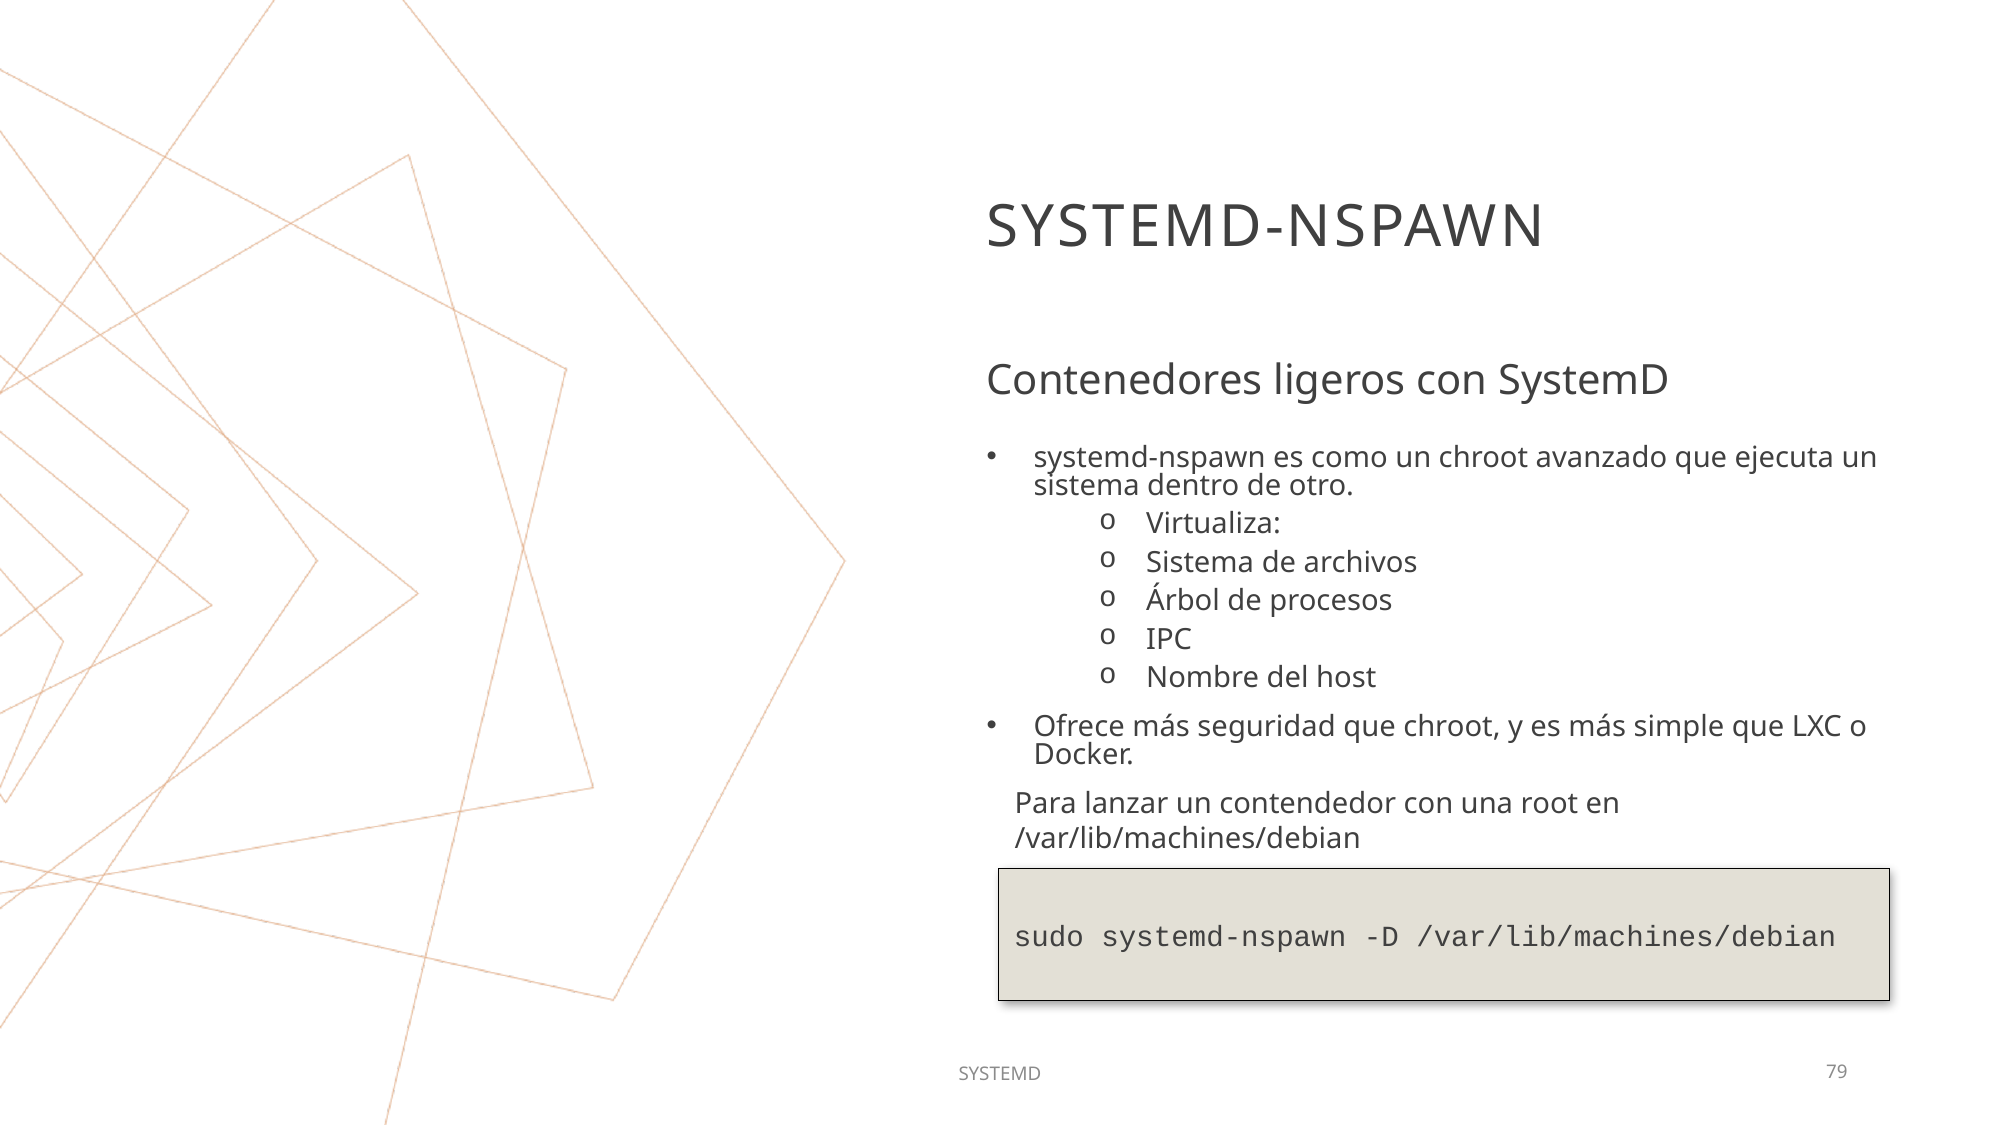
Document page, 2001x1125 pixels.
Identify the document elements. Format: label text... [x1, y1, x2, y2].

title Systemd-nspawn [971, 189, 1863, 328]
text_box sudo systemd-nspawn -D /var/lib/machines/debian [998, 868, 1890, 1001]
footer SYSTEMD [662, 1042, 1338, 1103]
text_box systemd-nspawn es como un chroot avanzado que ejecuta un sistema dentro de otro. Virtualiza: Sistema de archivos Árbol de procesos IPC Nombre del host Ofrece más seguridad que chroot, y es más simple que LXC o Docker. [971, 437, 1916, 791]
list Para lanzar un contendedor con una root en /var/lib/machines/debian [999, 791, 1891, 868]
picture [0, 0, 893, 1125]
slide_number 79 [1412, 1042, 1863, 1103]
text_box Contenedores ligeros con SystemD [971, 345, 1863, 437]
